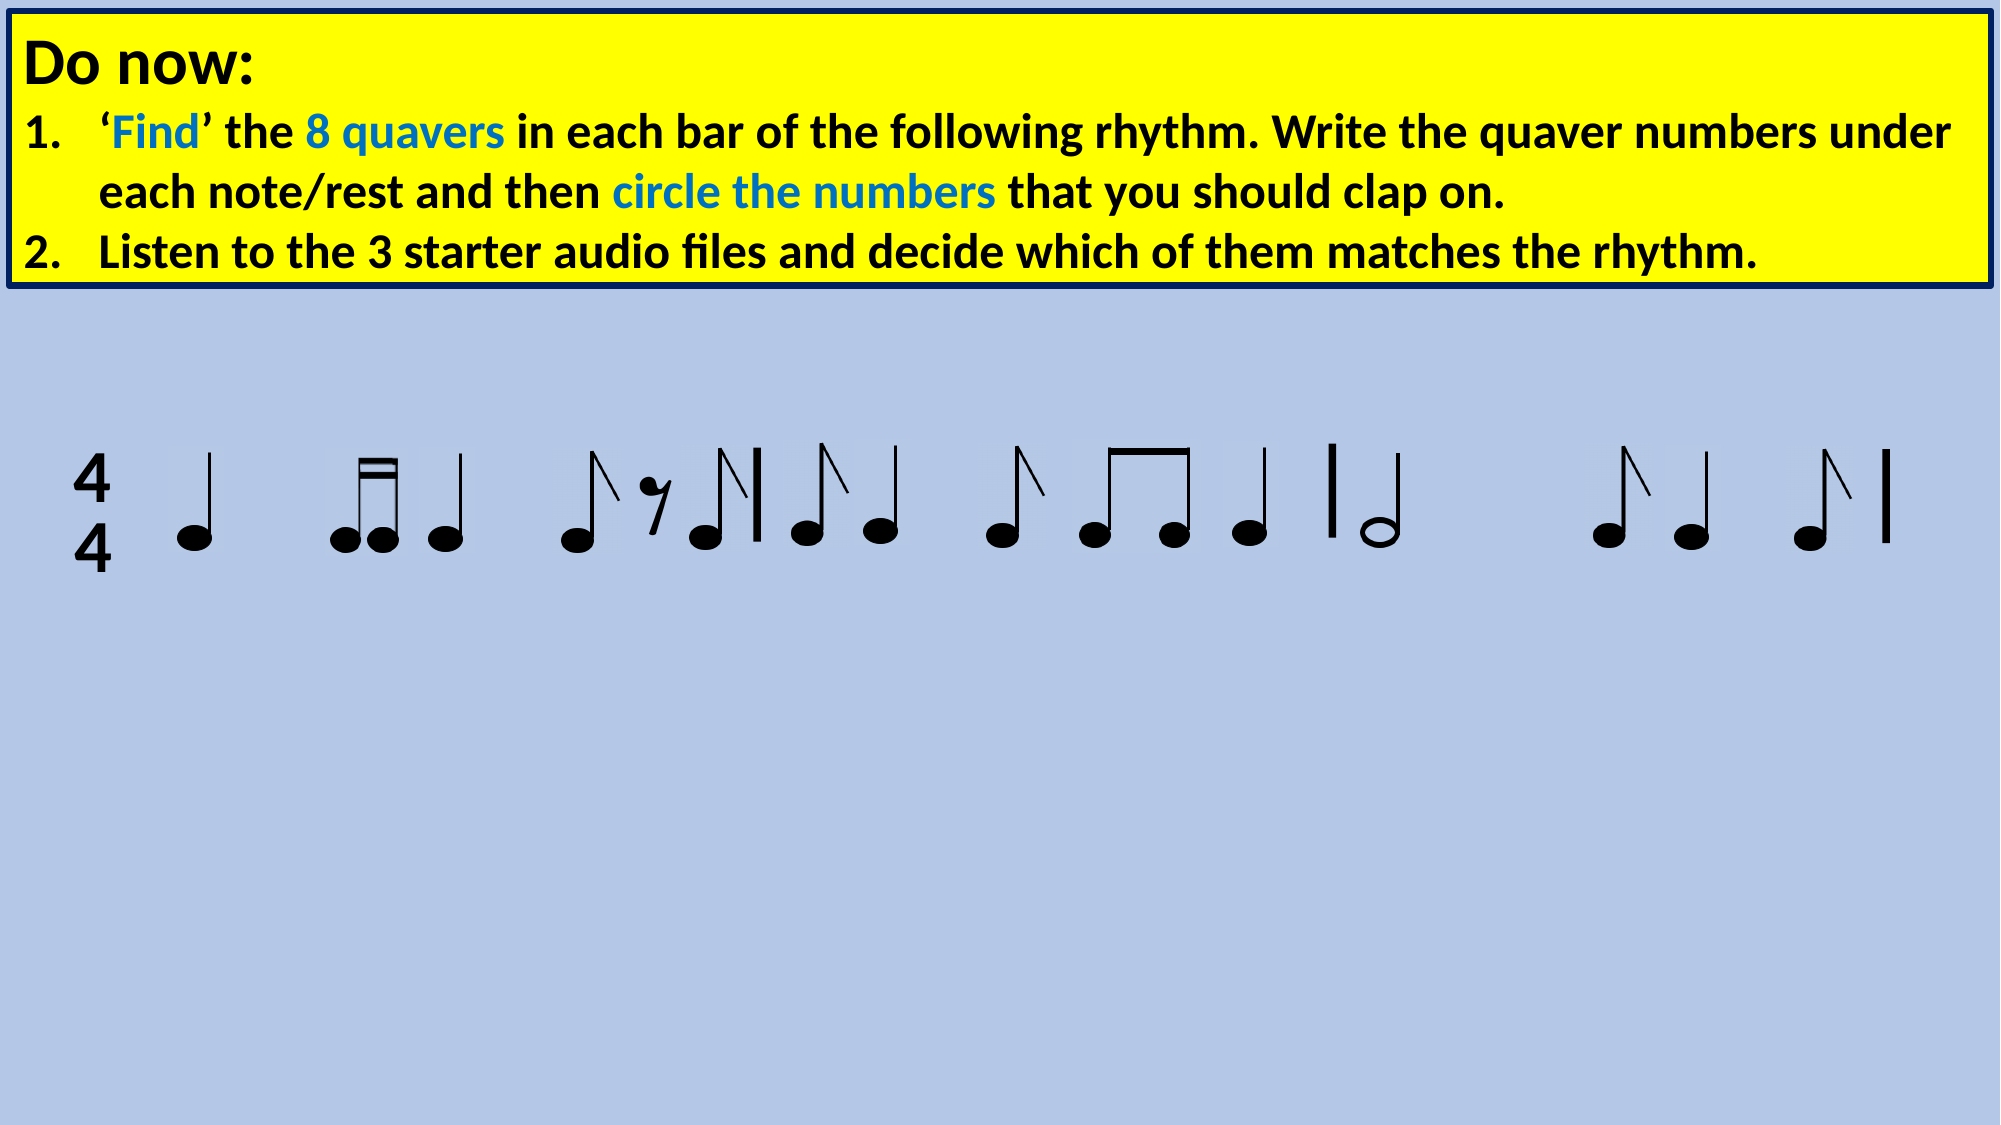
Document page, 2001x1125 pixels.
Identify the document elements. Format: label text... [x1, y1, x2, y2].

picture [1223, 441, 1279, 547]
text_box [1328, 443, 1337, 539]
picture [1785, 446, 1854, 553]
text_box 4 [58, 420, 141, 504]
picture [168, 446, 224, 552]
picture [419, 447, 475, 553]
picture [978, 443, 1047, 550]
picture [638, 475, 673, 538]
picture [681, 445, 750, 552]
picture [854, 439, 910, 545]
text_box [752, 447, 762, 543]
picture [1072, 439, 1201, 553]
text_box 4 [59, 489, 142, 573]
picture [1351, 447, 1407, 554]
text_box [1881, 448, 1891, 544]
picture [783, 440, 851, 548]
text_box Do now: ‘Find’ the 8 quavers in each bar of the following rhythm. Write the quaver numbers under each note/rest and then circle the numbers that you should clap on. Listen to the 3 starter audio files and decide which of them matches the rhythm. [9, 10, 1991, 286]
picture [1585, 443, 1653, 550]
picture [325, 448, 408, 556]
picture [1665, 445, 1721, 551]
picture [553, 448, 622, 555]
